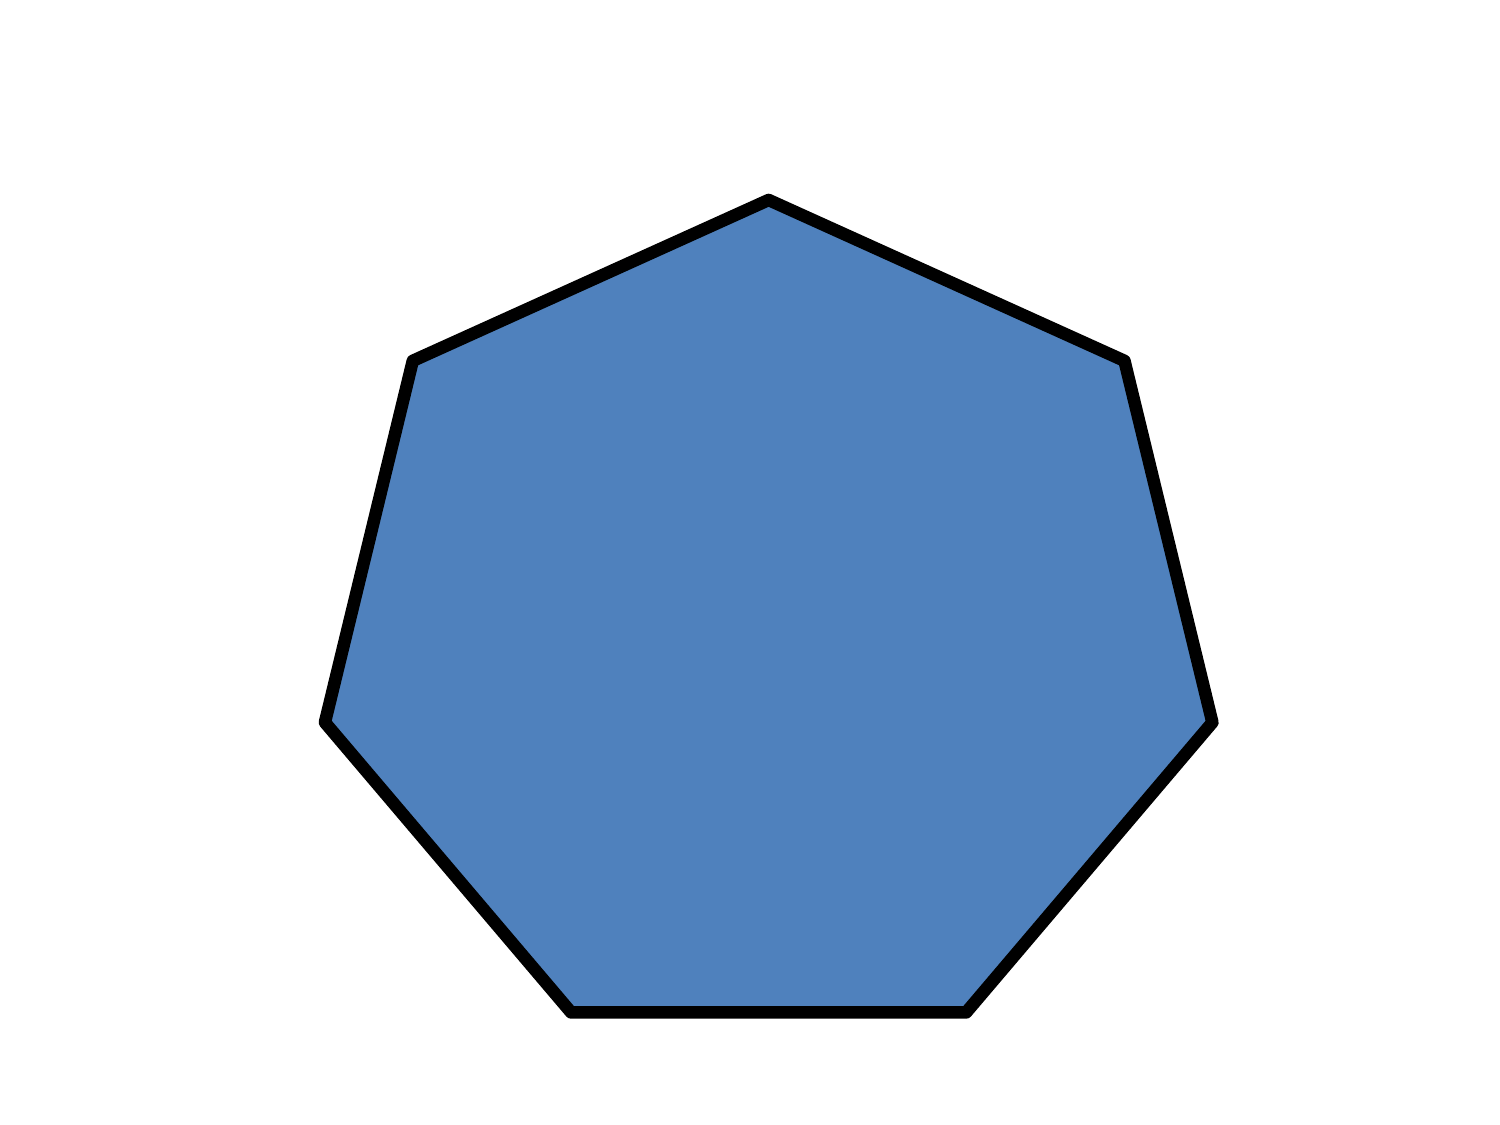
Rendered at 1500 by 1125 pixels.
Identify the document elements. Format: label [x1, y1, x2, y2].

text_box [322, 198, 1215, 1015]
